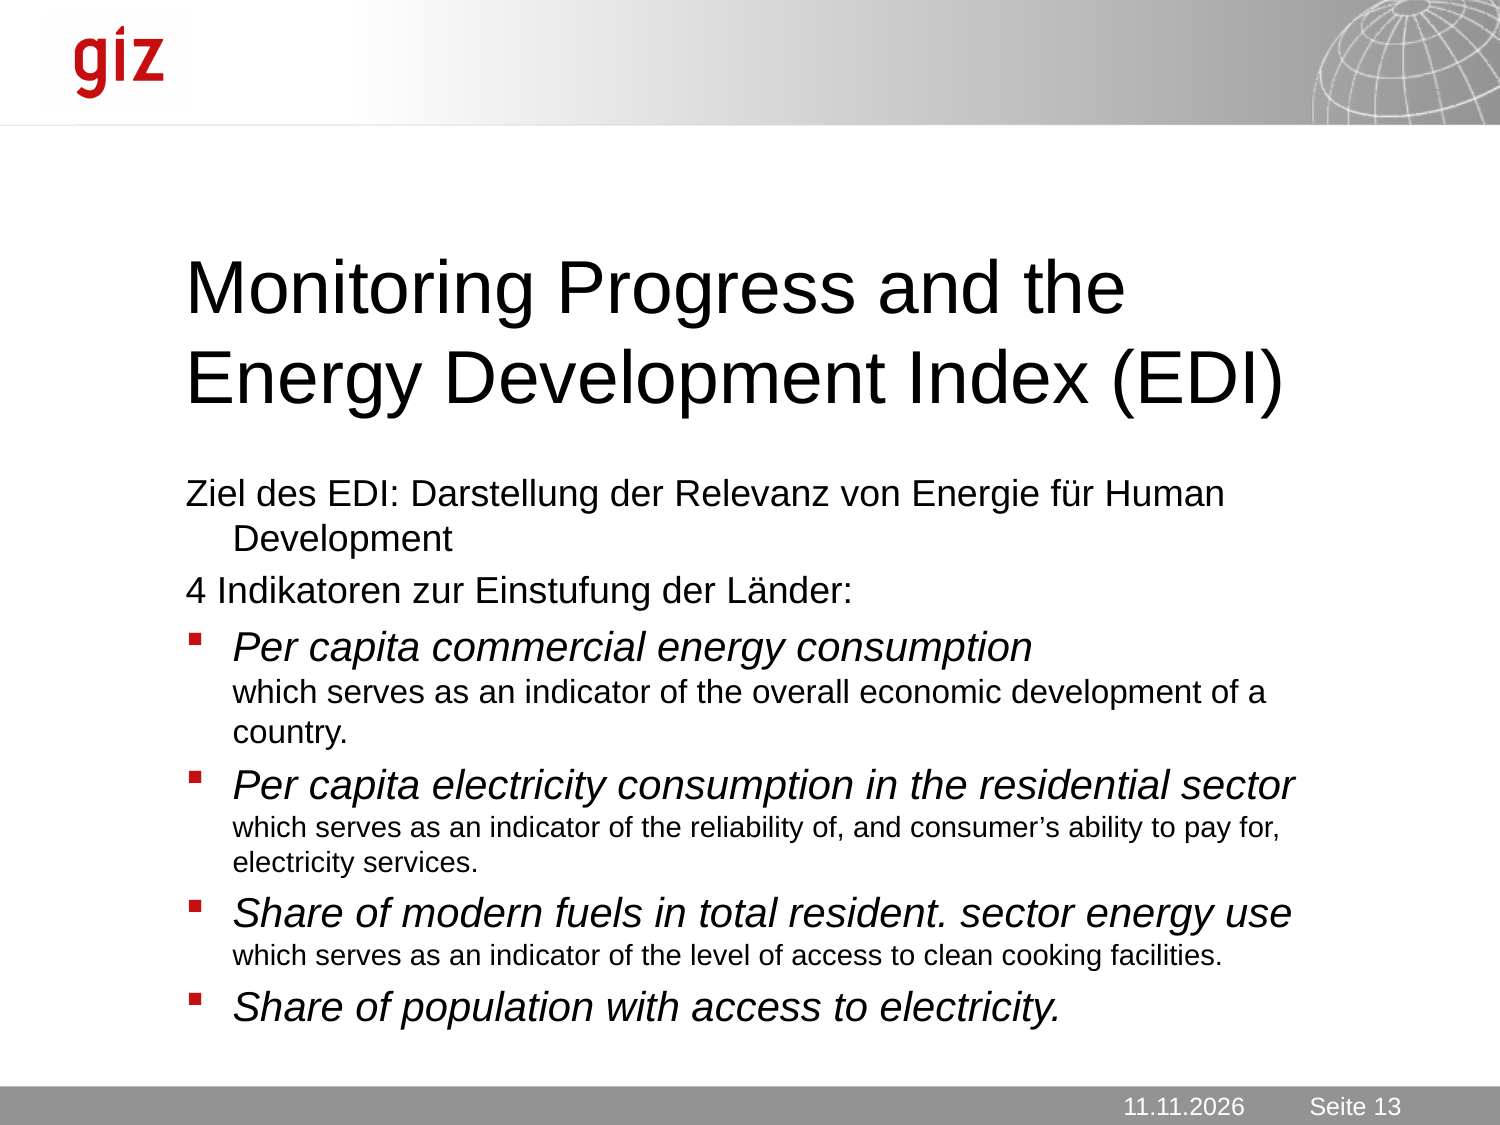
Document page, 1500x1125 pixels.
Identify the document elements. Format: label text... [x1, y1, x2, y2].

list Ziel des EDI: Darstellung der Relevanz von Energie für Human Development 4 Indikatoren zur Einstufung der Länder: Per capita commercial energy consumption which serves as an indicator of the overall economic development of a country. Per capita electricity consumption in the residential sector which serves as an indicator of the reliability of, and consumer’s ability to pay for, electricity services. Share of modern fuels in total resident. sector energy use which serves as an indicator of the level of access to clean cooking facilities. Share of population with access to electricity. [170, 345, 1325, 1021]
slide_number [1108, 1082, 1322, 1125]
picture [1311, 0, 1500, 125]
title Monitoring Progress and the Energy Development Index (EDI) [170, 231, 1325, 334]
picture [45, 12, 193, 111]
